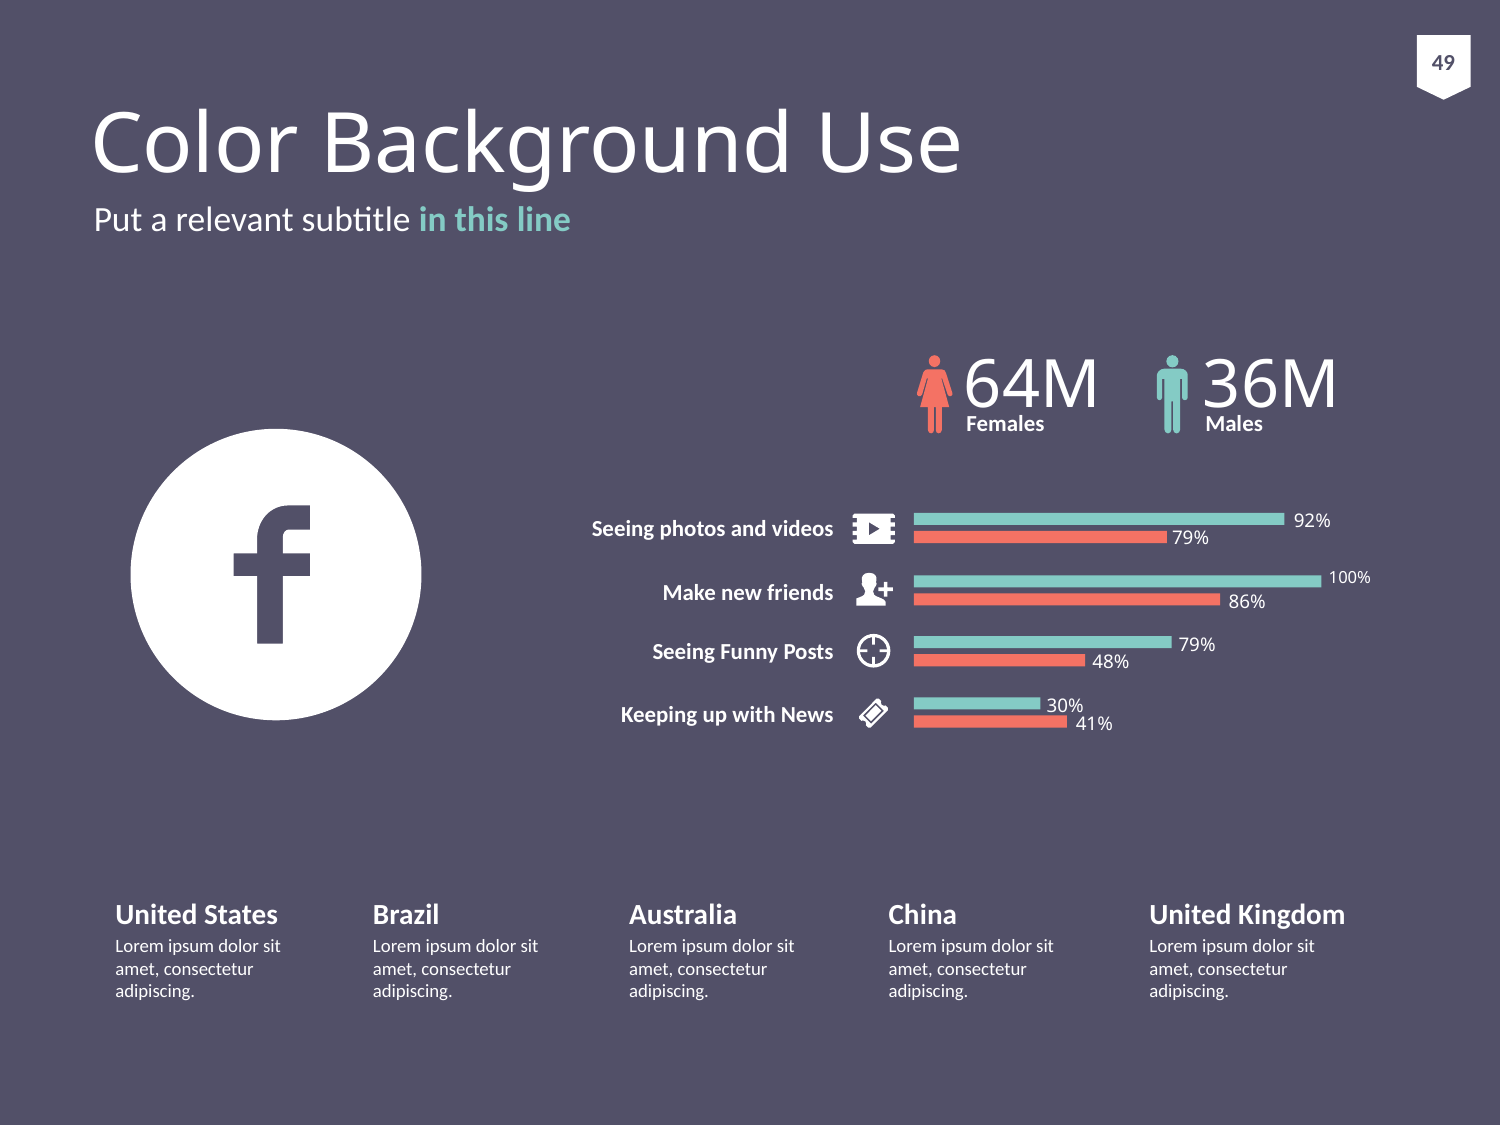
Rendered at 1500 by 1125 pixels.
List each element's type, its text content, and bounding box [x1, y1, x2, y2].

text_box China Lorem ipsum dolor sit amet, consectetur adipiscing. [873, 887, 1102, 979]
text_box Put a relevant subtitle in this line [78, 177, 1429, 257]
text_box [517, 569, 1322, 614]
title Color Background Use [75, 45, 1425, 233]
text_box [517, 686, 1136, 736]
text_box [130, 428, 422, 721]
text_box Australia Lorem ipsum dolor sit amet, consectetur adipiscing. [614, 887, 841, 979]
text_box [517, 625, 1238, 672]
text_box 49 [1414, 33, 1473, 102]
text_box United Kingdom Lorem ipsum dolor sit amet, consectetur adipiscing. [1134, 887, 1364, 979]
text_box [517, 501, 1354, 549]
text_box 100% [1313, 559, 1388, 587]
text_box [916, 333, 1382, 458]
text_box Brazil Lorem ipsum dolor sit amet, consectetur adipiscing. [357, 887, 582, 979]
text_box United States Lorem ipsum dolor sit amet, consectetur adipiscing. [100, 887, 326, 979]
